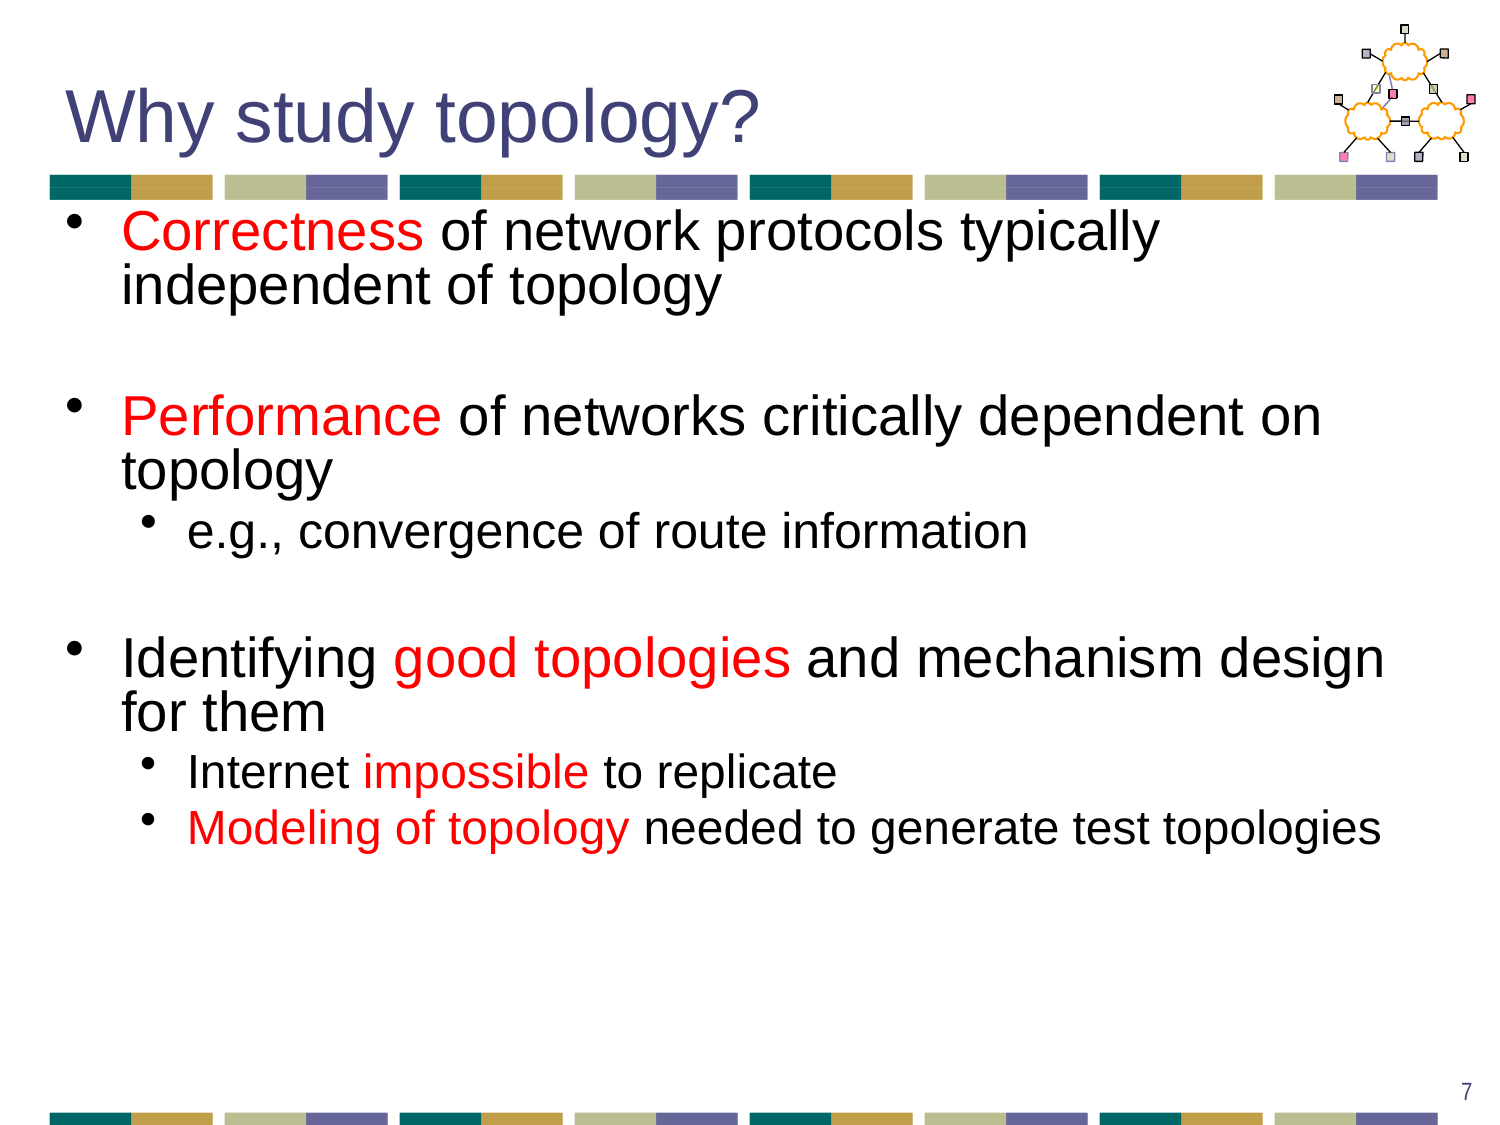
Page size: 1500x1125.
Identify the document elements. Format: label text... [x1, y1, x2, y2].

title Why study topology? [50, 62, 1438, 163]
slide_number 7 [1174, 1037, 1488, 1113]
list Correctness of network protocols typically independent of topology Performance of networks critically dependent on topology e.g., convergence of route information Identifying good topologies and mechanism design for them Internet impossible to replicate Modeling of topology needed to generate test topologies [50, 200, 1438, 1000]
